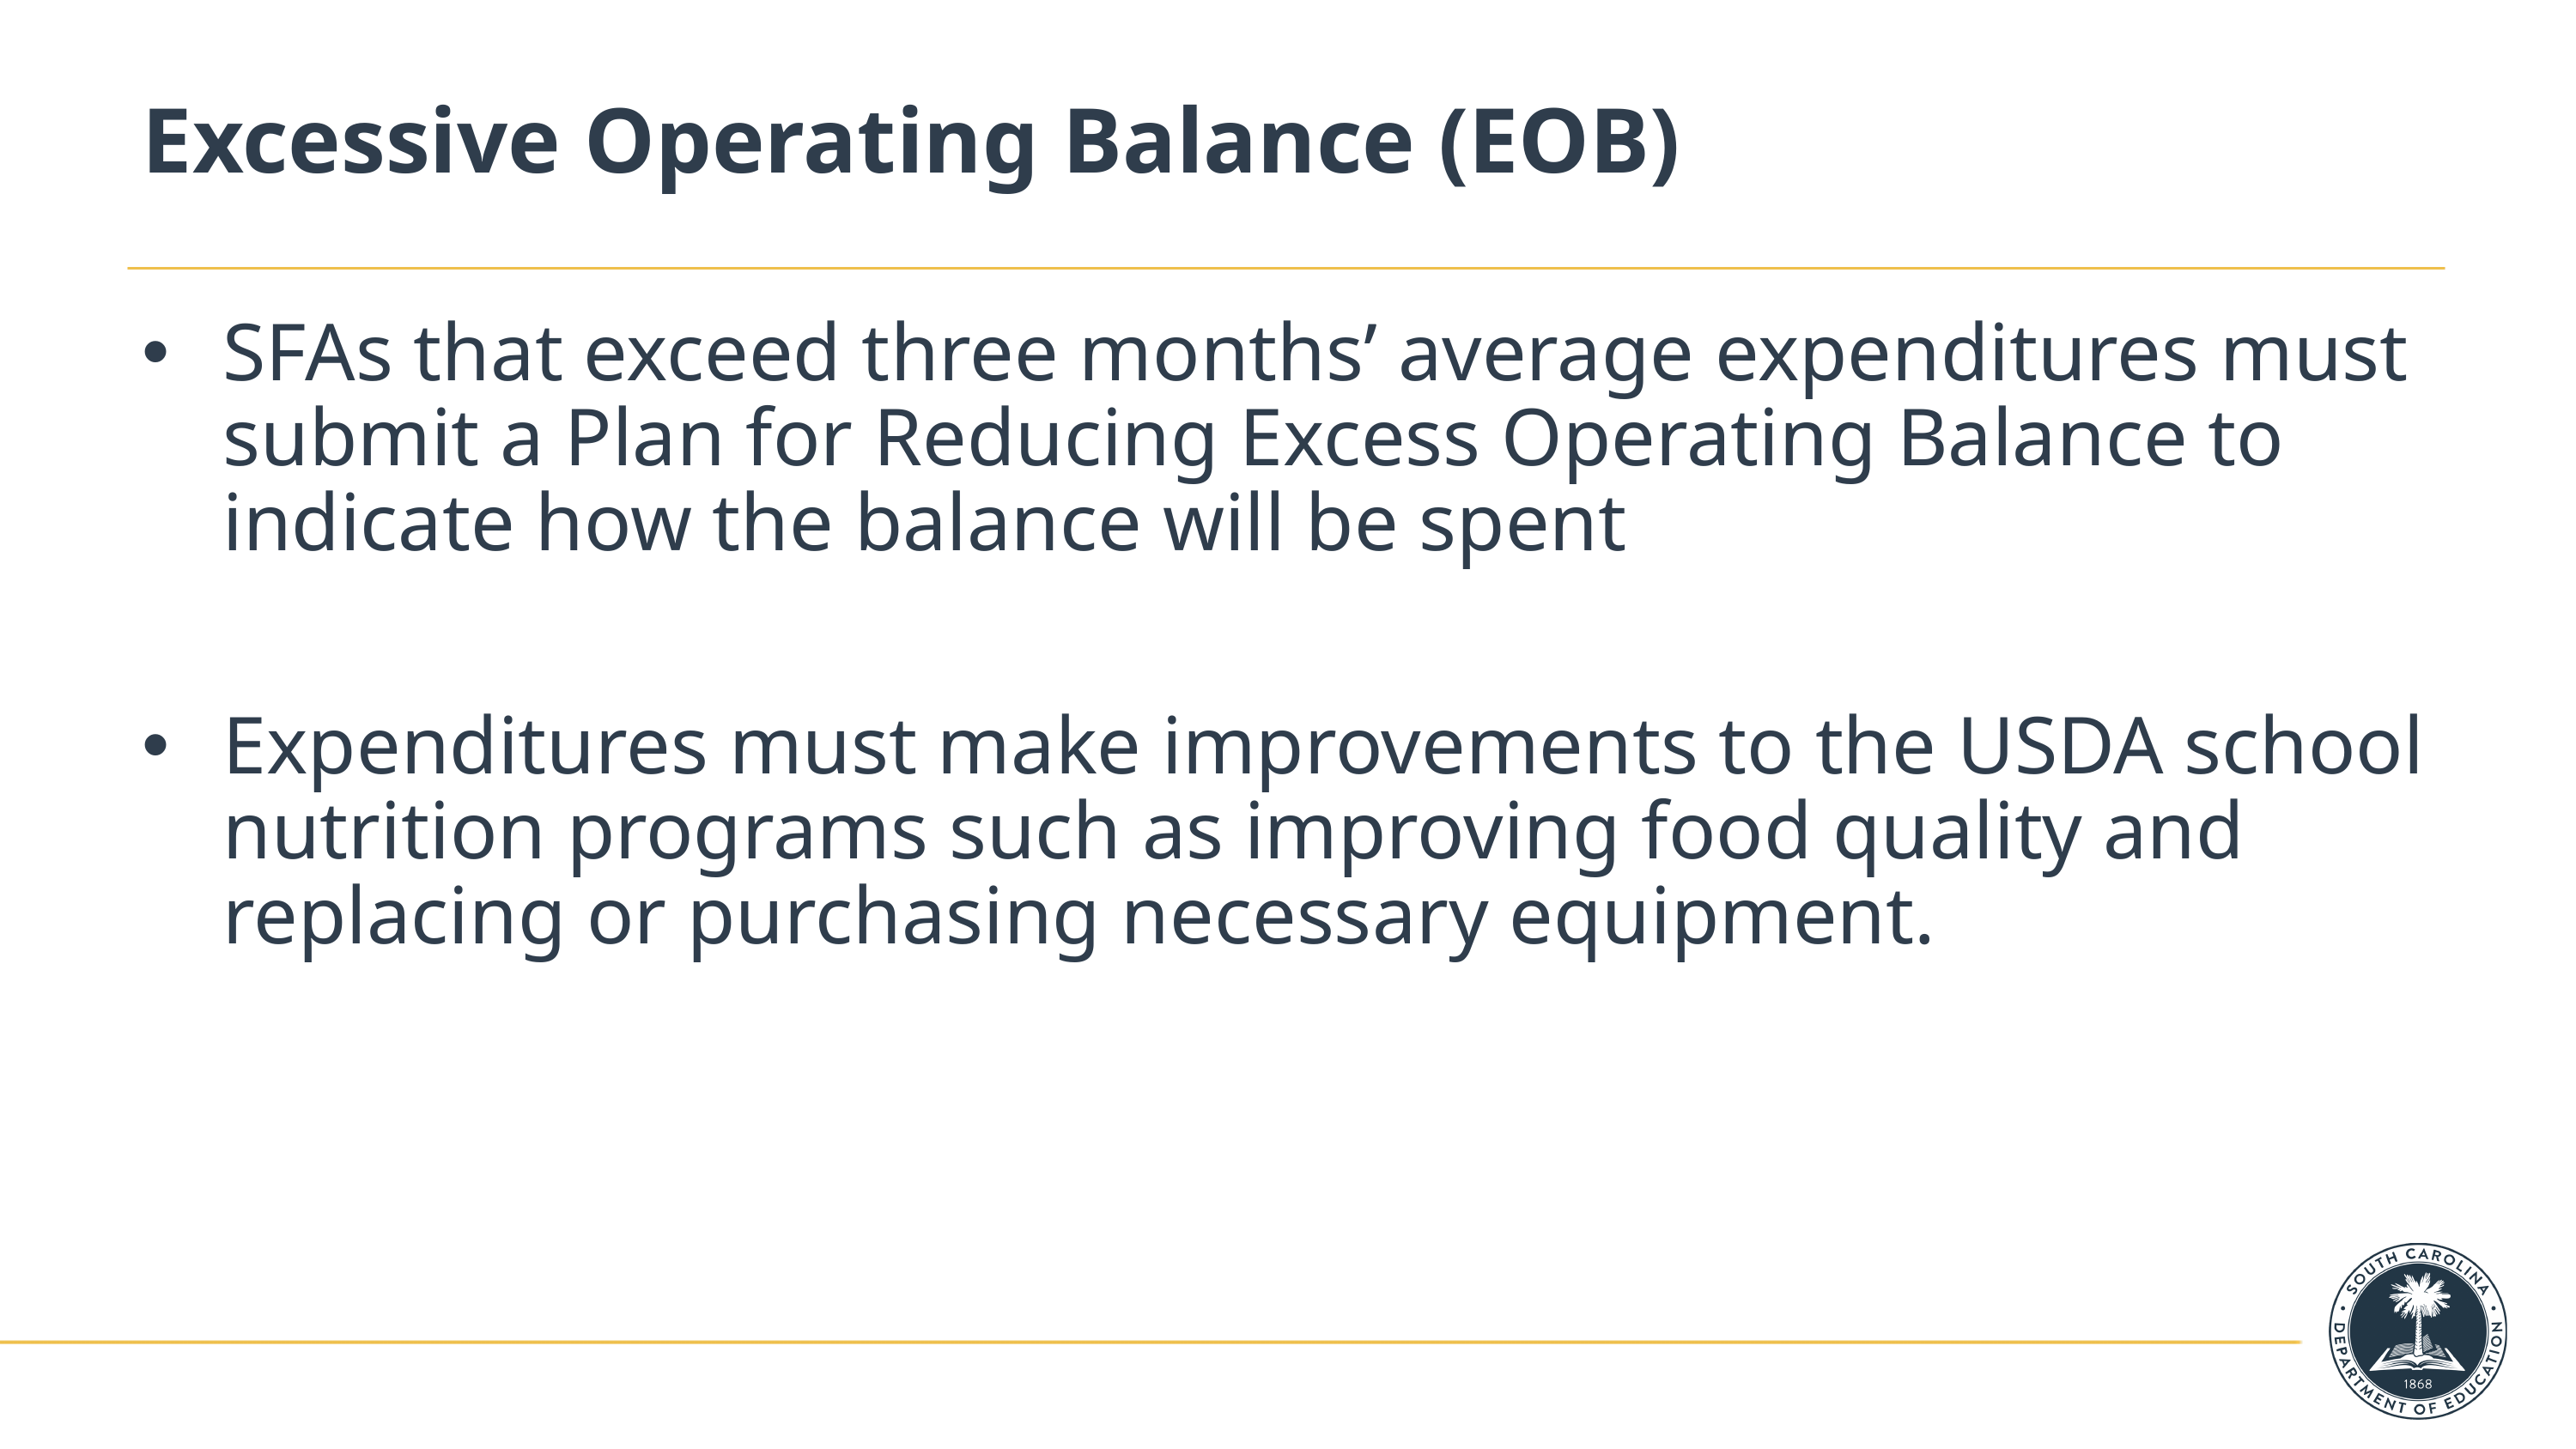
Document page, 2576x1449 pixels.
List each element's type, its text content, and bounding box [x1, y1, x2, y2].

list SFAs that exceed three months’ average expenditures must submit a Plan for Reducing Excess Operating Balance to indicate how the balance will be spent Expenditures must make improvements to the USDA school nutrition programs such as improving food quality and replacing or purchasing necessary equipment. [129, 306, 2447, 1149]
title Excessive Operating Balance (EOB) [129, 76, 2447, 232]
picture [2329, 1243, 2507, 1420]
